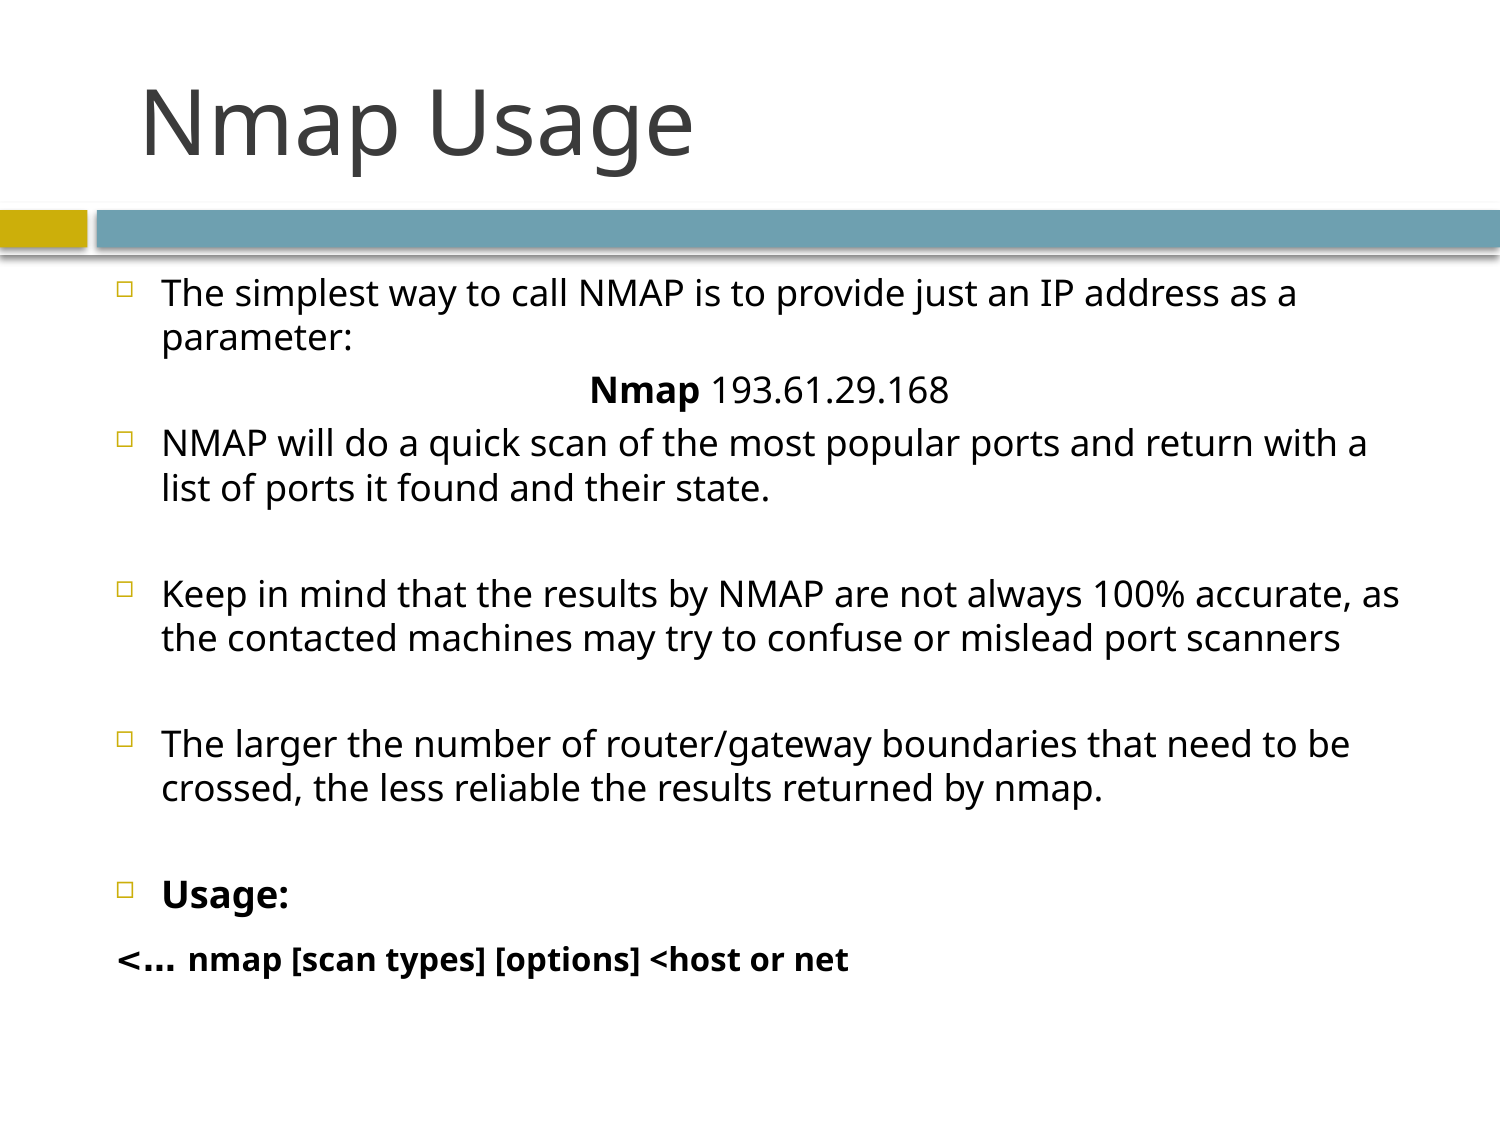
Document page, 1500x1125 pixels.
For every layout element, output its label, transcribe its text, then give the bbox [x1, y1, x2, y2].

title Nmap Usage [100, 37, 1438, 200]
list The simplest way to call NMAP is to provide just an IP address as a parameter: Nmap 193.61.29.168 NMAP will do a quick scan of the most popular ports and return with a list of ports it found and their state. Keep in mind that the results by NMAP are not always 100% accurate, as the contacted machines may try to confuse or mislead port scanners The larger the number of router/gateway boundaries that need to be crossed, the less reliable the results returned by nmap. Usage: nmap [scan types] [options] <host or net …> [100, 262, 1438, 1000]
